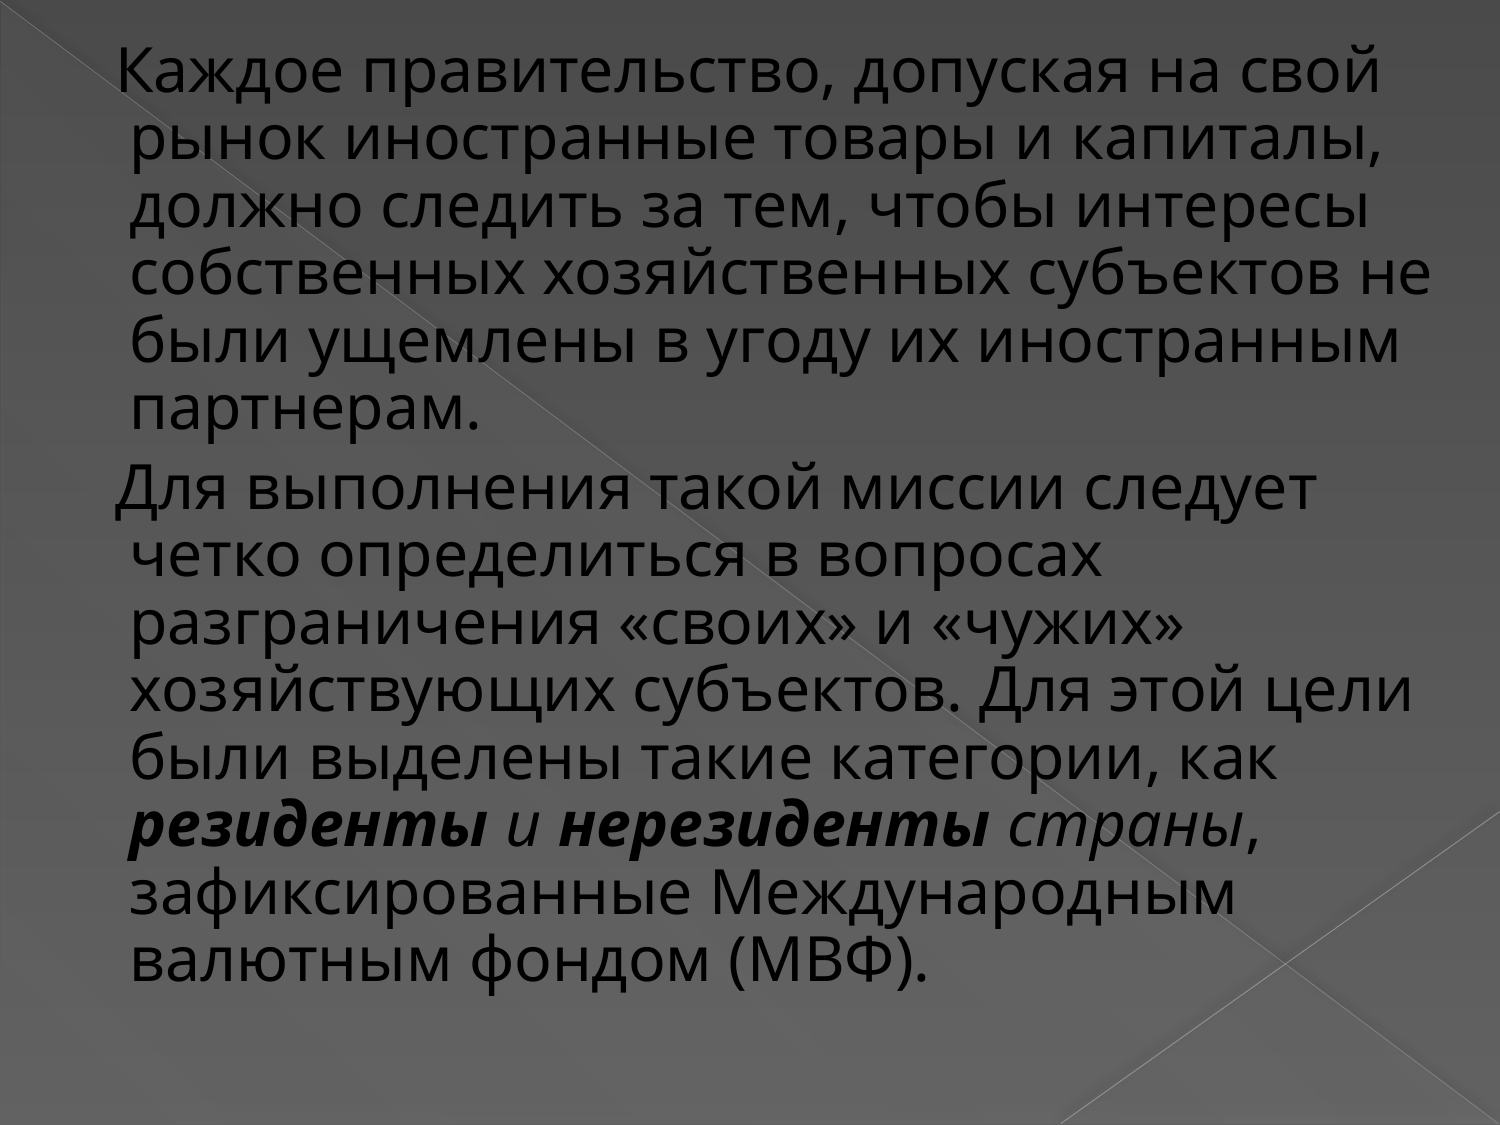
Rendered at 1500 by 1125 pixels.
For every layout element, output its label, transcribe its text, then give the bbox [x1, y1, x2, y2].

list Каждое правительство, допуская на свой рынок иностранные товары и капиталы, должно следить за тем, чтобы интересы собственных хозяйственных субъектов не были ущемлены в угоду их иностранным партнерам. Для выполнения такой миссии следует четко определиться в вопросах разграничения «своих» и «чужих» хозяйствующих субъектов. Для этой цели были выделены такие категории, как резиденты и нерезиденты страны, зафиксированные Международным валютным фондом (МВФ). [41, 31, 1459, 1071]
